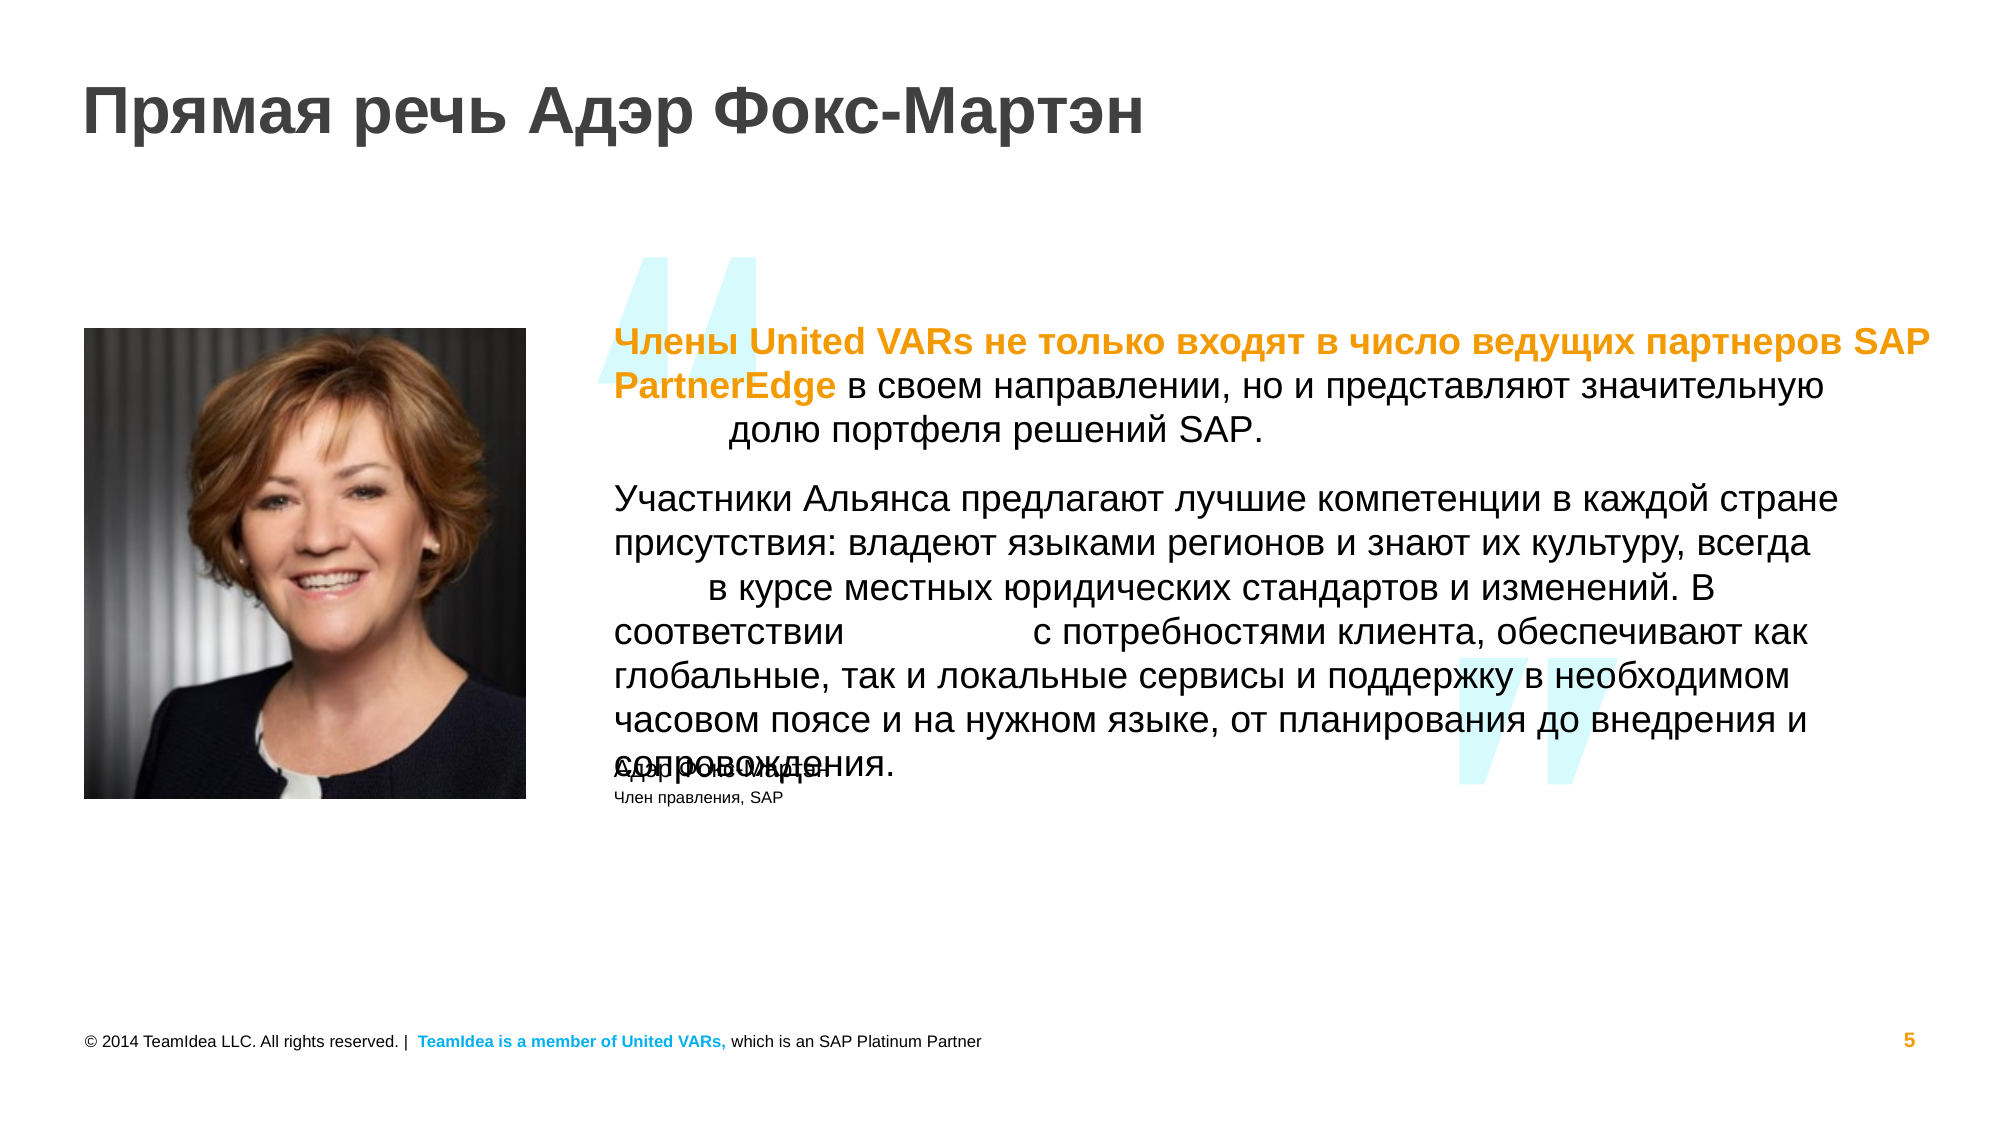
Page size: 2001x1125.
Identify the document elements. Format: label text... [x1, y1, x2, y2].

text_box Адэр Фокс-Мартэн Член правления, SAP [613, 749, 880, 815]
title Прямая речь Адэр Фокс-Мартэн [82, 76, 1843, 148]
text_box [597, 257, 756, 384]
text_box Члены United VARs не только входят в число ведущих партнеров SAP PartnerEdge в своем направлении, но и представляют значительную долю портфеля решений SAP. Участники Альянса предлагают лучшие компетенции в каждой стране присутствия: владеют языками регионов и знают их культуру, всегда в курсе местных юридических стандартов и изменений. В соответствии с потребностями клиента, обеспечивают как глобальные, так и локальные сервисы и поддержку в необходимом часовом поясе и на нужном языке, от планирования до внедрения и сопровождения. [613, 317, 1931, 717]
slide_number 5 [1836, 1026, 1916, 1066]
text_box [1459, 658, 1618, 785]
picture [84, 328, 526, 799]
